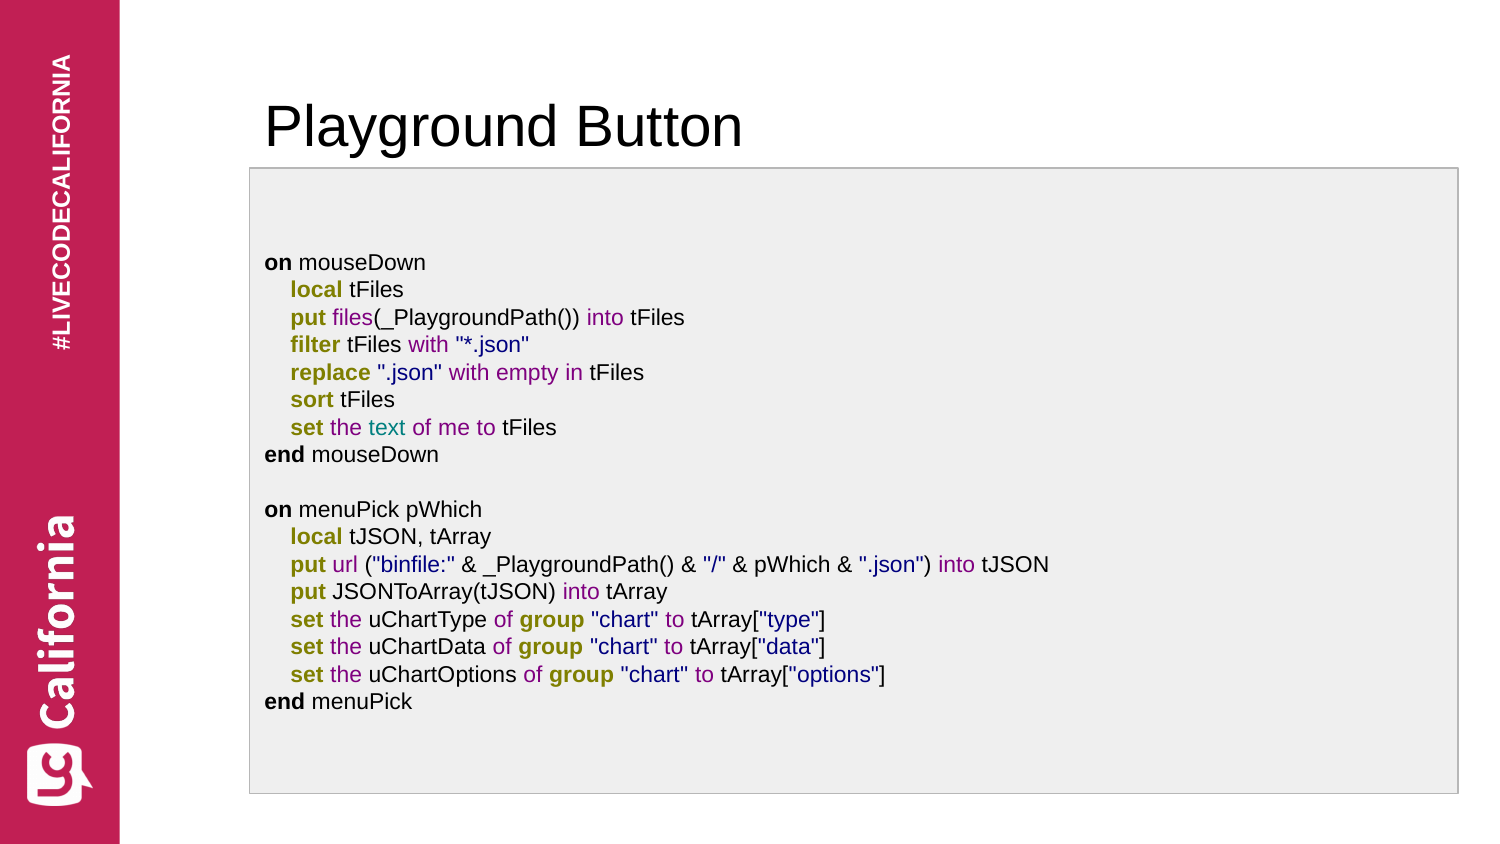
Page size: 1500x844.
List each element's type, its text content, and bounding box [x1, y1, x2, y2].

text_box on mouseDown local tFiles put files(_PlaygroundPath()) into tFiles filter tFiles with "*.json" replace ".json" with empty in tFiles sort tFiles set the text of me to tFiles end mouseDown on menuPick pWhich local tJSON, tArray put url ("binfile:" & _PlaygroundPath() & "/" & pWhich & ".json") into tJSON put JSONToArray(tJSON) into tArray set the uChartType of group "chart" to tArray["type"] set the uChartData of group "chart" to tArray["data"] set the uChartOptions of group "chart" to tArray["options"] end menuPick [249, 167, 1459, 794]
picture [0, 0, 120, 844]
title Playground Button [249, 72, 1417, 167]
